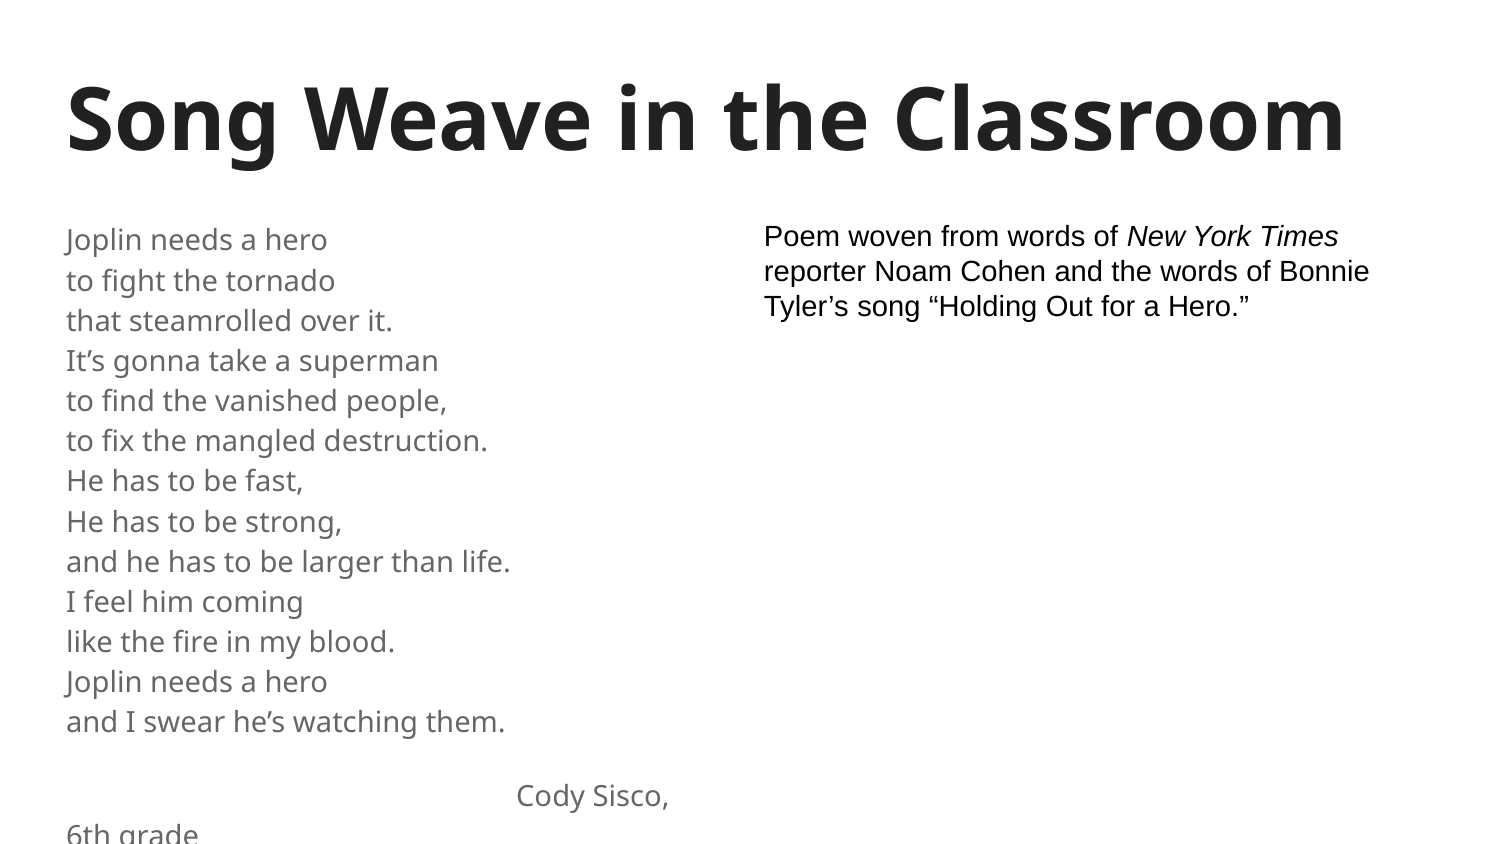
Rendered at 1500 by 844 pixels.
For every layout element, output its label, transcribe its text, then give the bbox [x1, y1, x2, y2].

list Joplin needs a hero to fight the tornado that steamrolled over it. It’s gonna take a superman to find the vanished people, to fix the mangled destruction. He has to be fast, He has to be strong, and he has to be larger than life. I feel him coming like the fire in my blood. Joplin needs a hero and I swear he’s watching them. Cody Sisco, 6th grade [51, 201, 692, 750]
title Song Weave in the Classroom [51, 48, 1449, 180]
text_box Poem woven from words of New York Times reporter Noam Cohen and the words of Bonnie Tyler’s song “Holding Out for a Hero.” [748, 202, 1407, 749]
